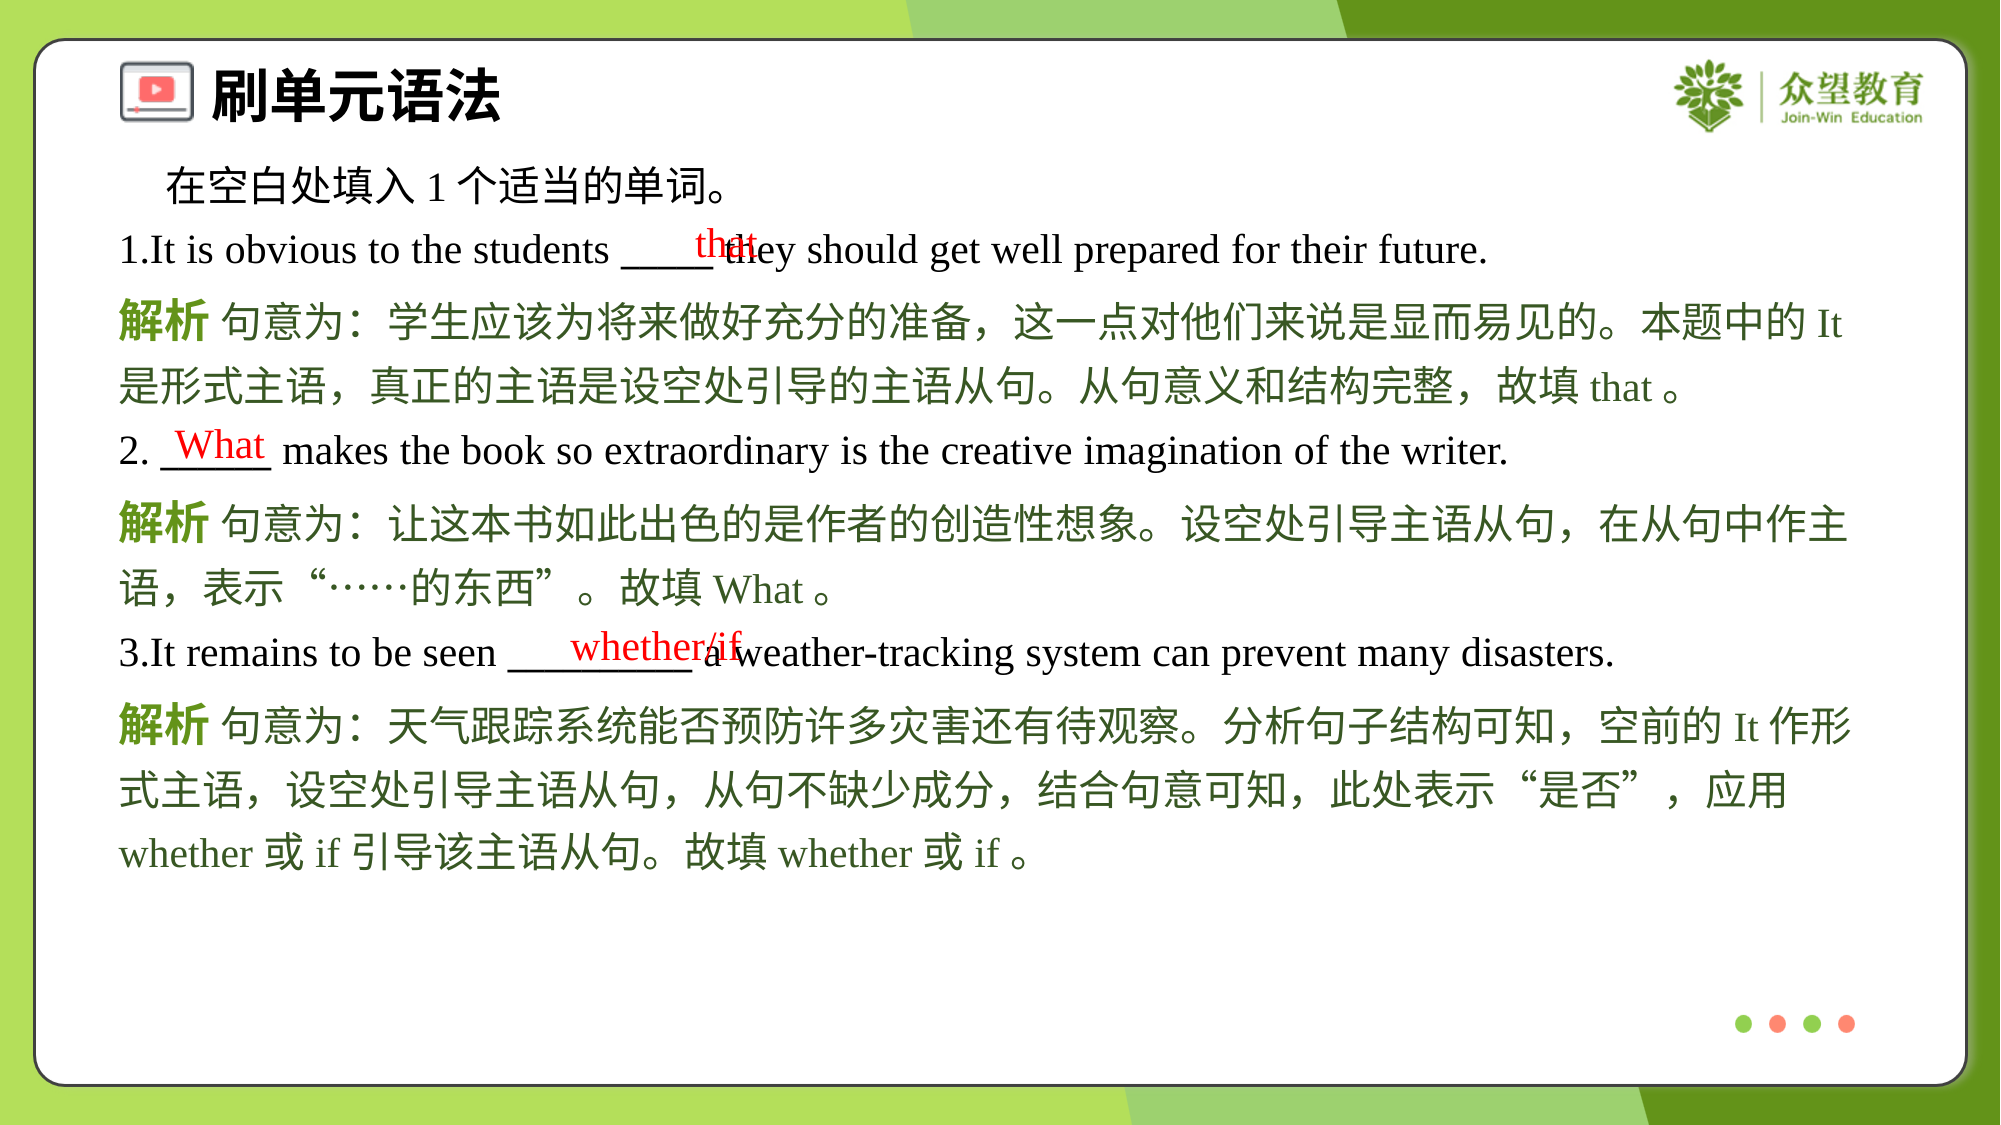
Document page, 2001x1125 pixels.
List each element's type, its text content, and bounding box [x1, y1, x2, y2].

text_box that [690, 203, 763, 261]
text_box 解析 句意为：学生应该为将来做好充分的准备，这一点对他们来说是显而易见的。本题中的It是形式主语，真正的主语是设空处引导的主语从句。从句意义和结构完整，故填that。 [118, 278, 1883, 405]
text_box 在空白处填入1个适当的单词。 1.It is obvious to the students _____ they should get well prepared for their future. [118, 146, 1883, 267]
text_box 2. ______ makes the book so extraordinary is the creative imagination of the writer. [118, 410, 1883, 468]
text_box 解析 句意为：天气跟踪系统能否预防许多灾害还有待观察。分析句子结构可知，空前的It作形式主语，设空处引导主语从句，从句不缺少成分，结合句意可知，此处表示“是否”，应用whether或if引导该主语从句。故填whether或if。 [118, 682, 1883, 872]
text_box 解析 句意为：让这本书如此出色的是作者的创造性想象。设空处引导主语从句，在从句中作主语，表示“……的东西”。故填What。 [118, 480, 1883, 607]
text_box What [170, 404, 270, 463]
text_box 3.It remains to be seen __________ a weather-tracking system can prevent many disasters. [118, 612, 1883, 670]
picture [0, 0, 2000, 1125]
text_box whether/if [566, 606, 747, 665]
